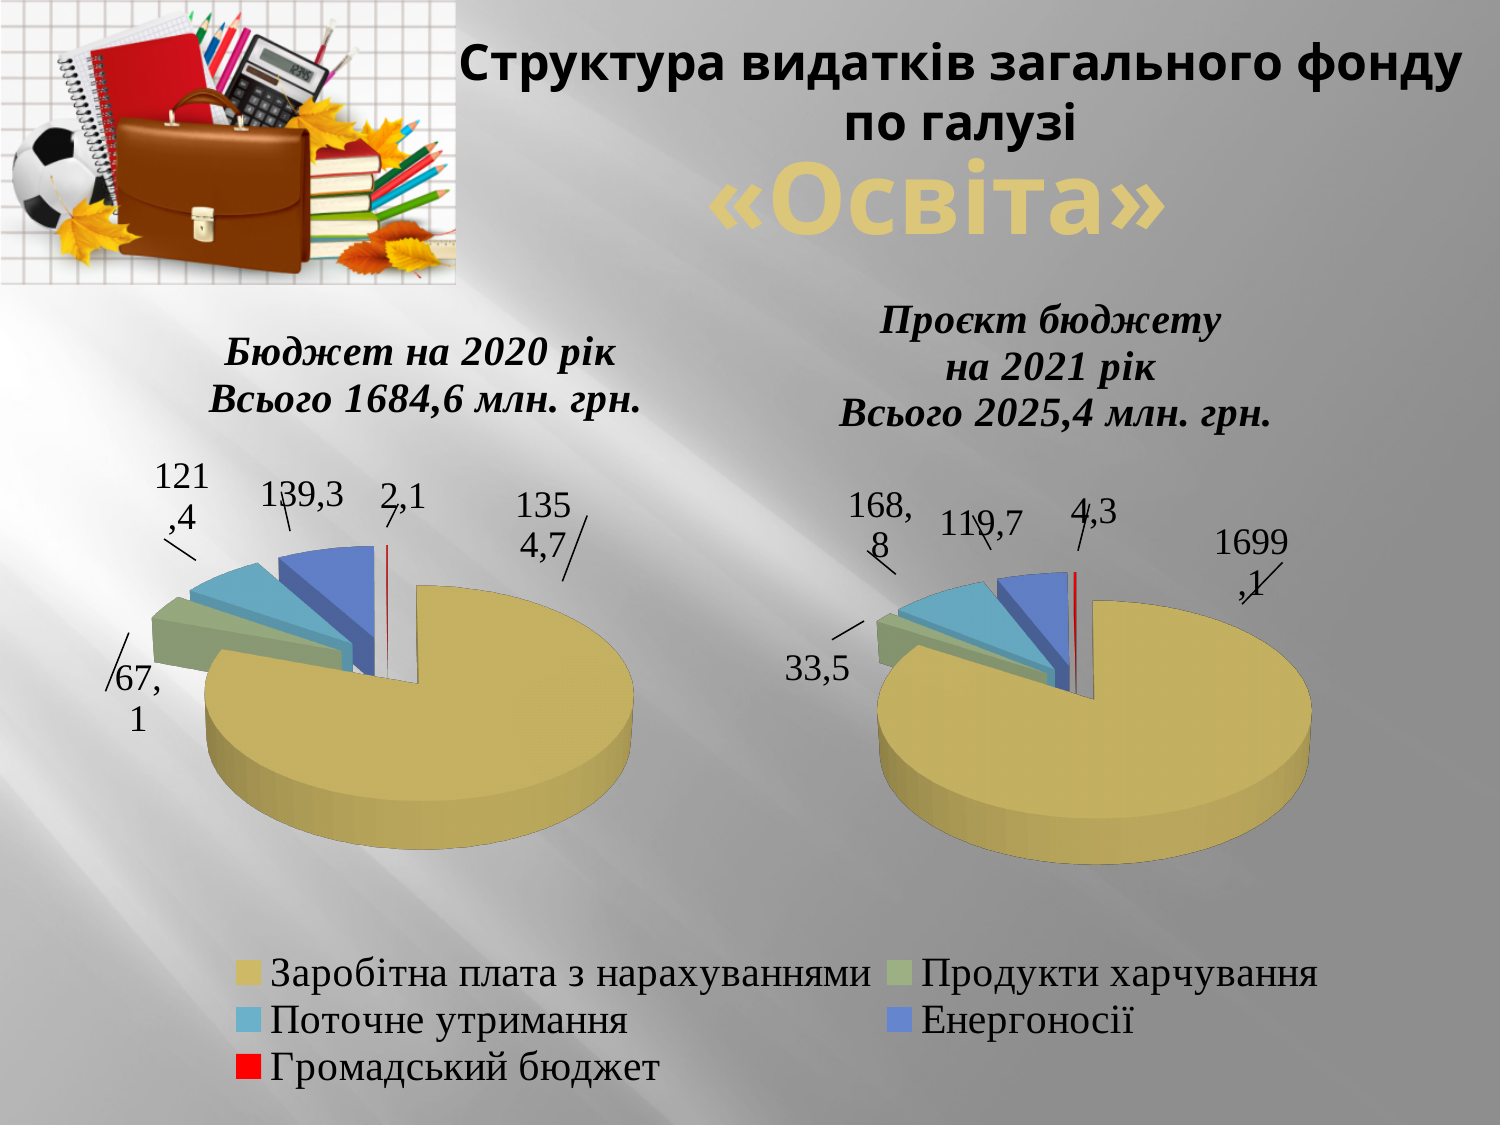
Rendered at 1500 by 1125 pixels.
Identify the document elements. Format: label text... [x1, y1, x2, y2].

title «Освіта» [621, 164, 1254, 283]
list Структура видатків загального фонду по галузі [462, 23, 1500, 129]
chart [46, 280, 716, 938]
chart [175, 280, 1407, 1091]
picture [0, 0, 456, 285]
